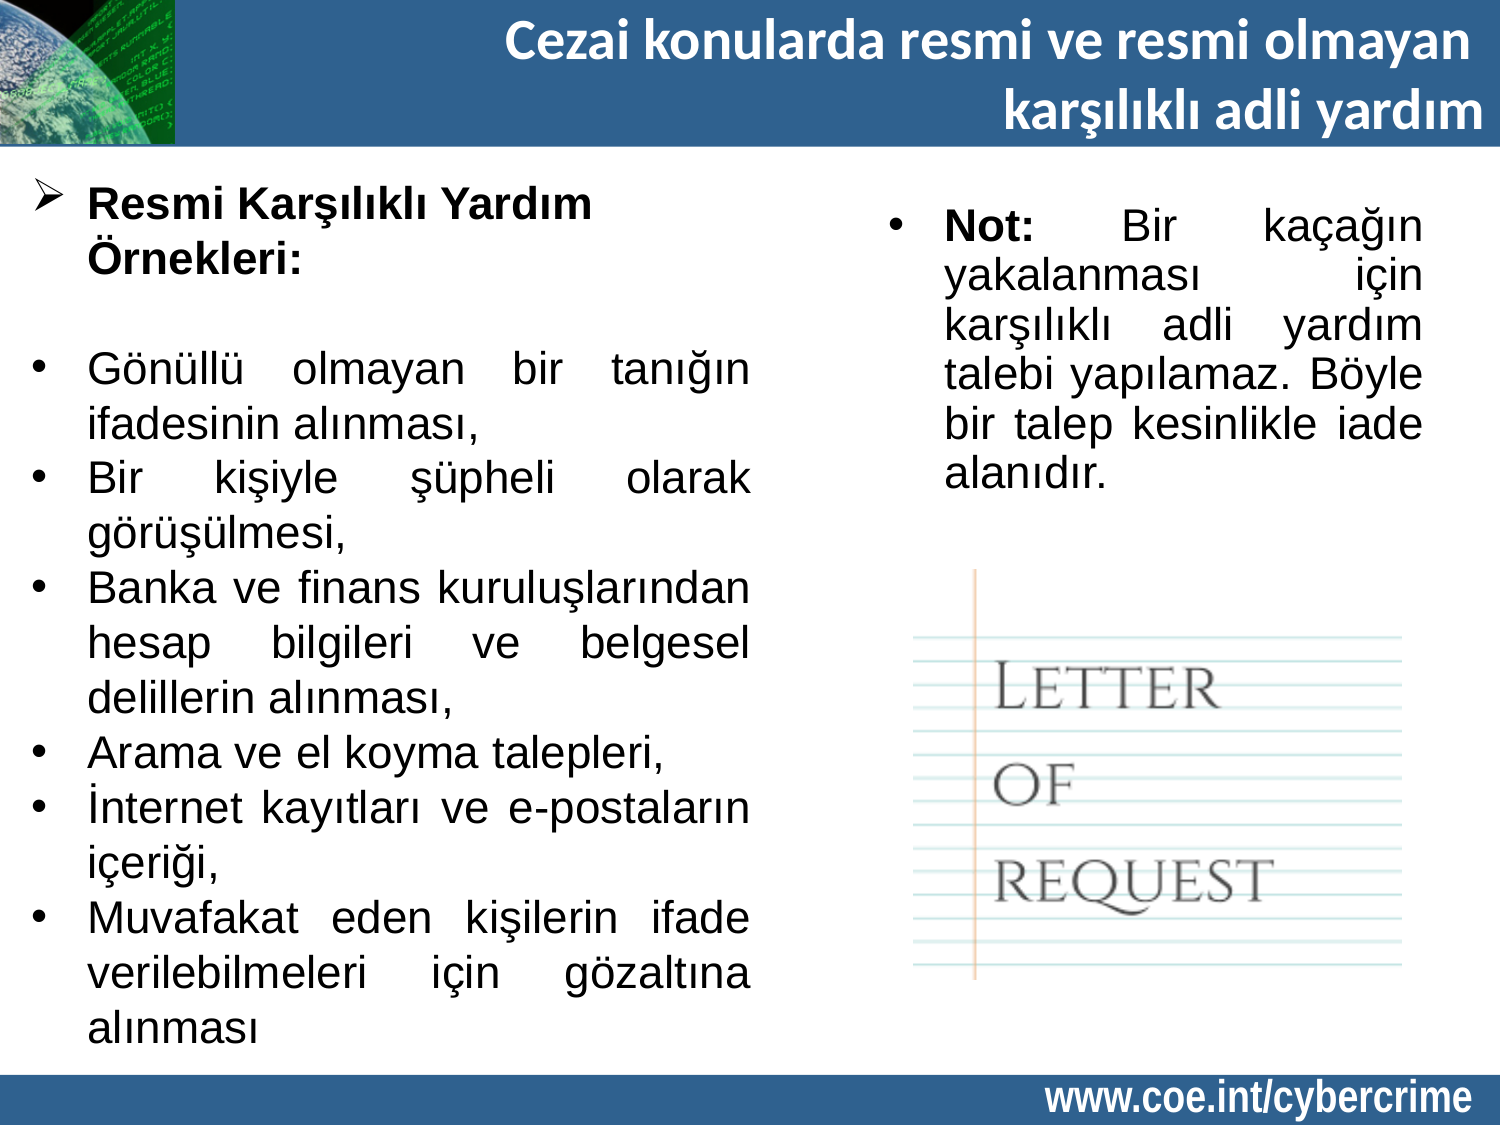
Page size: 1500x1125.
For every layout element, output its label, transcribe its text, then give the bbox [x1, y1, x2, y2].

picture [913, 569, 1402, 980]
text_box Not: Bir kaçağın yakalanması için karşılıklı adli yardım talebi yapılamaz. Böyle bir talep kesinlikle iade alanıdır. [873, 194, 1439, 506]
text_box [0, 1073, 1030, 1125]
text_box www.coe.int/cybercrime [1030, 1059, 1500, 1125]
text_box Resmi Karşılıklı Yardım Örnekleri: Gönüllü olmayan bir tanığın ifadesinin alınması, Bir kişiyle şüpheli olarak görüşülmesi, Banka ve finans kuruluşlarından hesap bilgileri ve belgesel delillerin alınması, Arama ve el koyma talepleri, İnternet kayıtları ve e-postaların içeriği, Muvafakat eden kişilerin ifade verilebilmeleri için gözaltına alınması [16, 165, 767, 1061]
picture [0, 0, 175, 144]
text_box Cezai konularda resmi ve resmi olmayan karşılıklı adli yardım [177, 0, 1500, 149]
